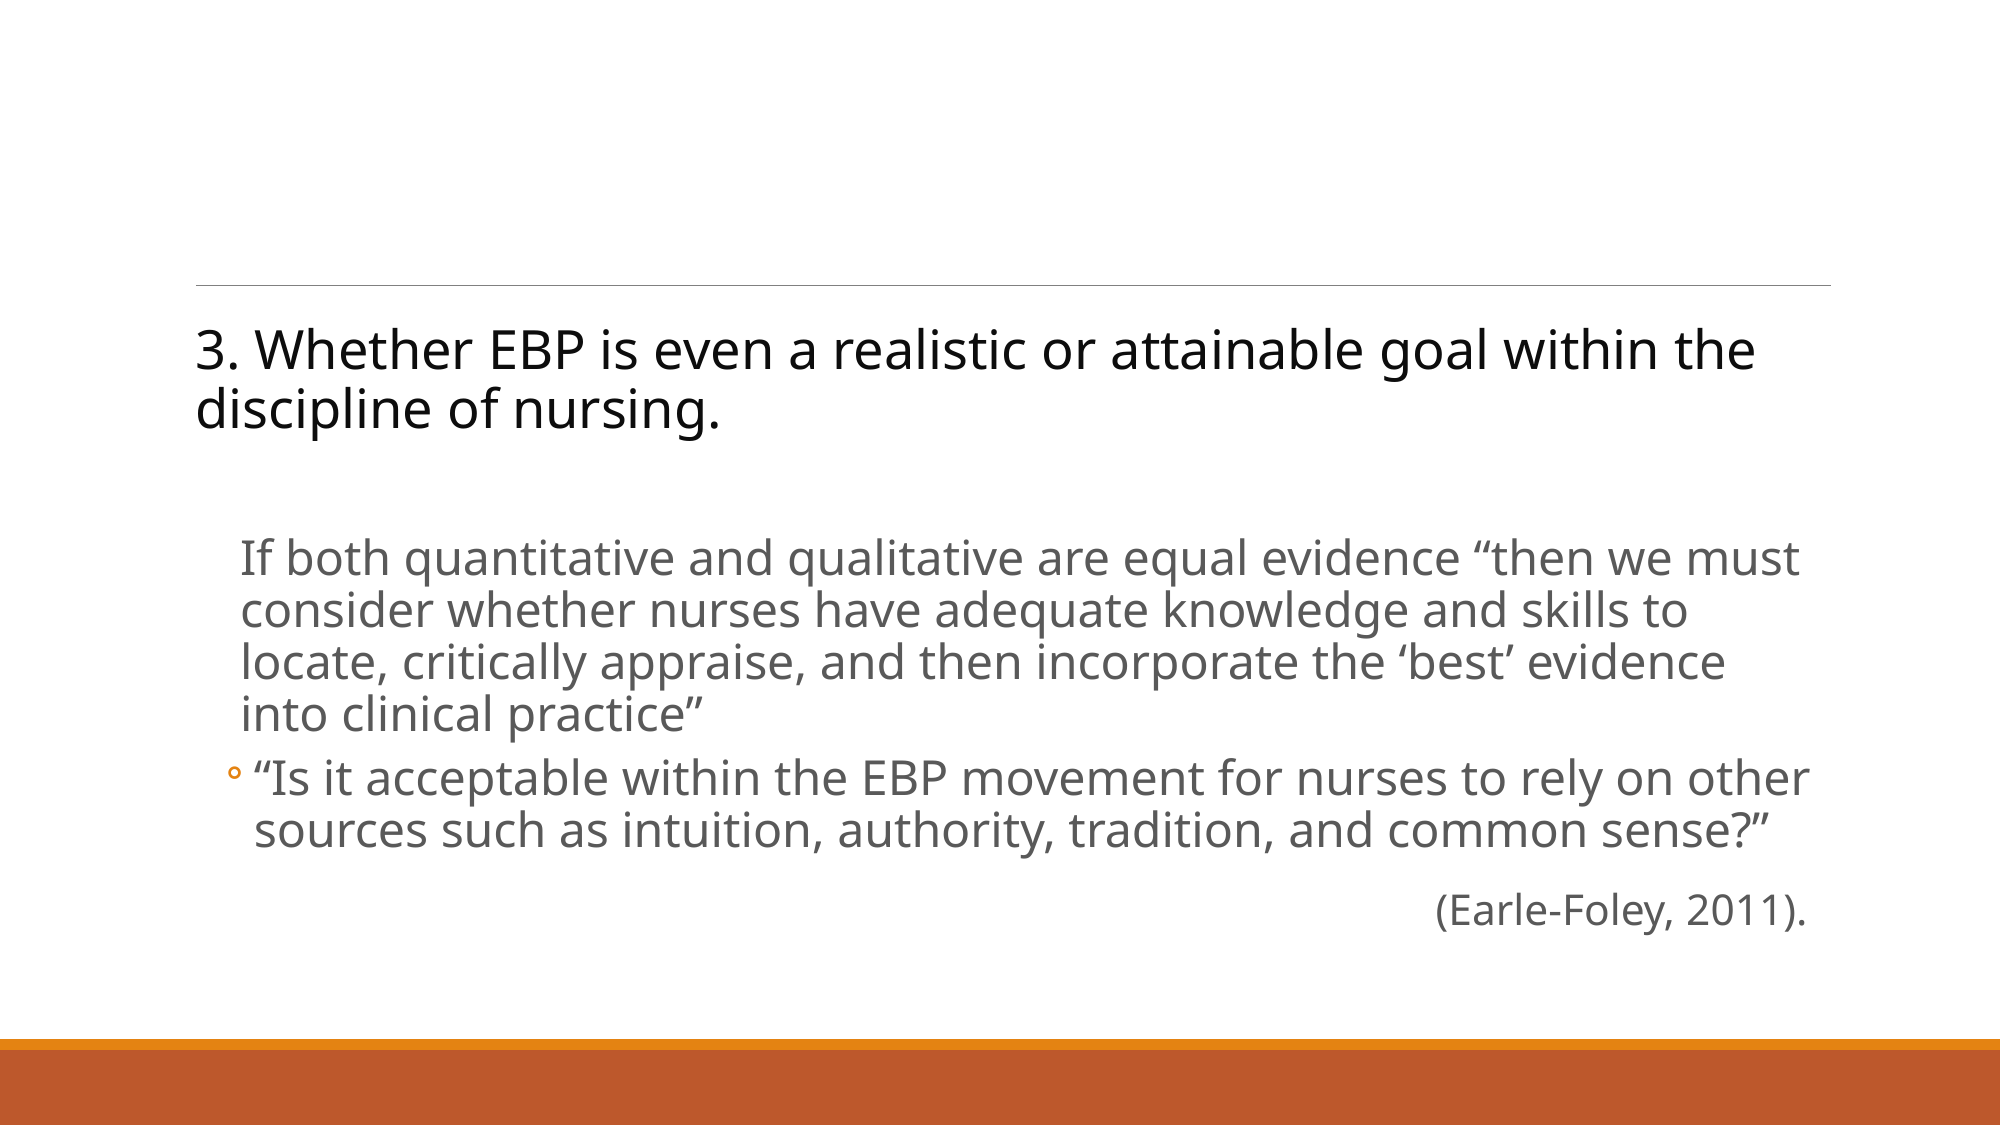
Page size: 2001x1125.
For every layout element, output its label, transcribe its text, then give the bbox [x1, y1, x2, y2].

list 3. Whether EBP is even a realistic or attainable goal within the discipline of nursing. If both quantitative and qualitative are equal evidence “then we must consider whether nurses have adequate knowledge and skills to locate, critically appraise, and then incorporate the ‘best’ evidence into clinical practice” “Is it acceptable within the EBP movement for nurses to rely on other sources such as intuition, authority, tradition, and common sense?” (Earle‐Foley, 2011). [195, 315, 1819, 954]
